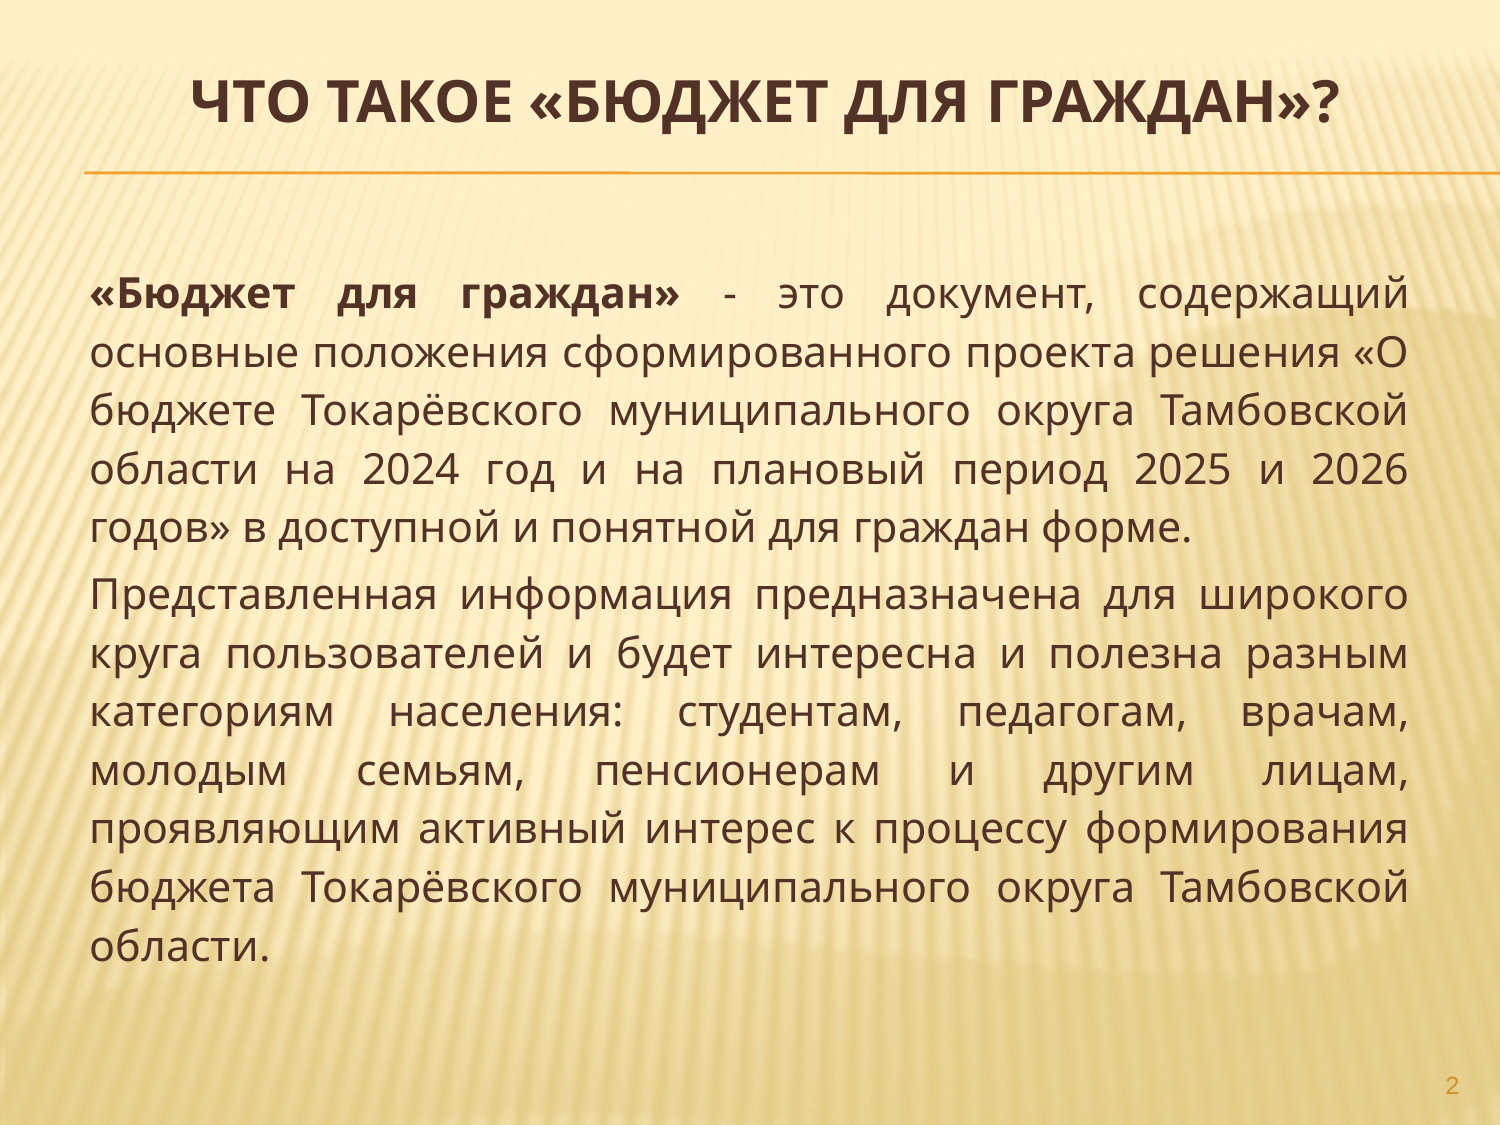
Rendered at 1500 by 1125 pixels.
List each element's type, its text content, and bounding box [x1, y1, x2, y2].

slide_number 2 [1350, 1061, 1475, 1103]
title Что такое «Бюджет для граждан»? [53, 30, 1479, 169]
list «Бюджет для граждан» - это документ, содержащий основные положения сформированного проекта решения «О бюджете Токарёвского муниципального округа Тамбовской области на 2024 год и на плановый период 2025 и 2026 годов» в доступной и понятной для граждан форме. Представленная информация предназначена для широкого круга пользователей и будет интересна и полезна разным категориям населения: студентам, педагогам, врачам, молодым семьям, пенсионерам и другим лицам, проявляющим активный интерес к процессу формирования бюджета Токарёвского муниципального округа Тамбовской области. [75, 255, 1425, 988]
